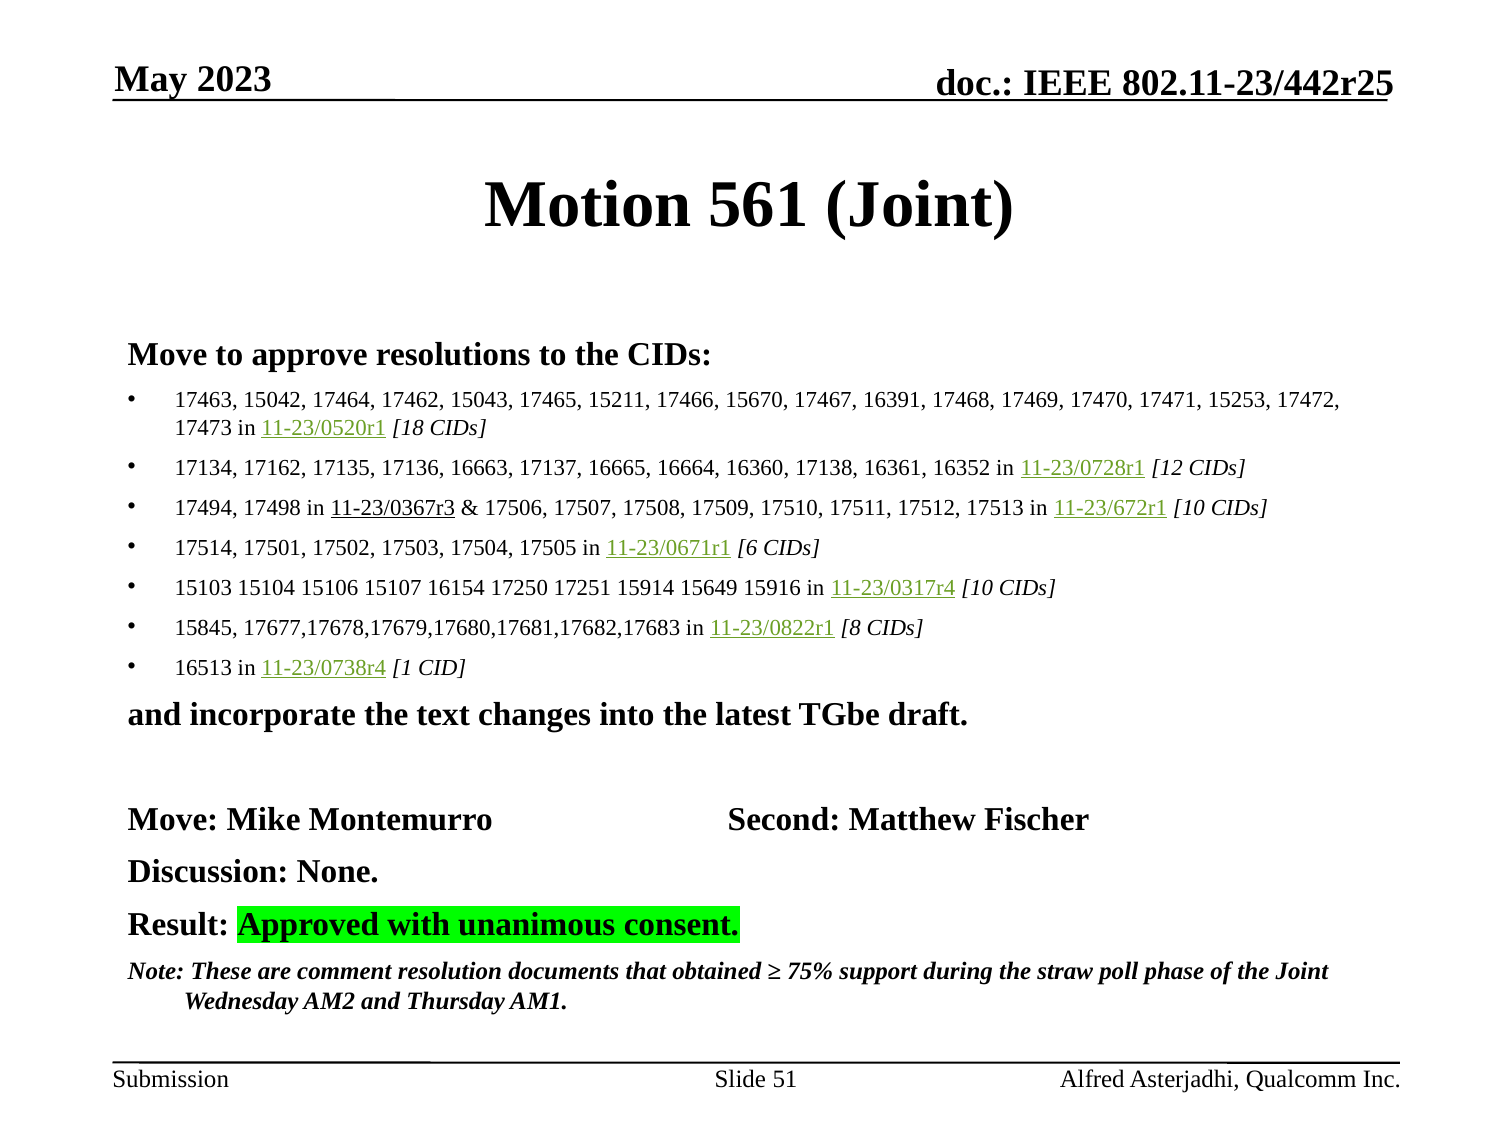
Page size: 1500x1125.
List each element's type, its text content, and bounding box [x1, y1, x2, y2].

slide_number Slide 51 [712, 1061, 800, 1123]
footer Alfred Asterjadhi, Qualcomm Inc. [878, 1061, 1402, 1093]
list Move to approve resolutions to the CIDs: 17463, 15042, 17464, 17462, 15043, 17465, 15211, 17466, 15670, 17467, 16391, 17468, 17469, 17470, 17471, 15253, 17472, 17473 in 11-23/0520r1 [18 CIDs] 17134, 17162, 17135, 17136, 16663, 17137, 16665, 16664, 16360, 17138, 16361, 16352 in 11-23/0728r1 [12 CIDs] 17494, 17498 in 11-23/0367r3 & 17506, 17507, 17508, 17509, 17510, 17511, 17512, 17513 in 11-23/672r1 [10 CIDs] 17514, 17501, 17502, 17503, 17504, 17505 in 11-23/0671r1 [6 CIDs] 15103 15104 15106 15107 16154 17250 17251 15914 15649 15916 in 11-23/0317r4 [10 CIDs] 15845, 17677,17678,17679,17680,17681,17682,17683 in 11-23/0822r1 [8 CIDs] 16513 in 11-23/0738r4 [1 CID] and incorporate the text changes into the latest TGbe draft. Move: Mike Montemurro Second: Matthew Fischer Discussion: None. Result: Approved with unanimous consent. Note: These are comment resolution documents that obtained ≥ 75% support during the straw poll phase of the Joint Wednesday AM2 and Thursday AM1. [112, 324, 1388, 1063]
title Motion 561 (Joint) [112, 112, 1388, 288]
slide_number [114, 54, 423, 100]
